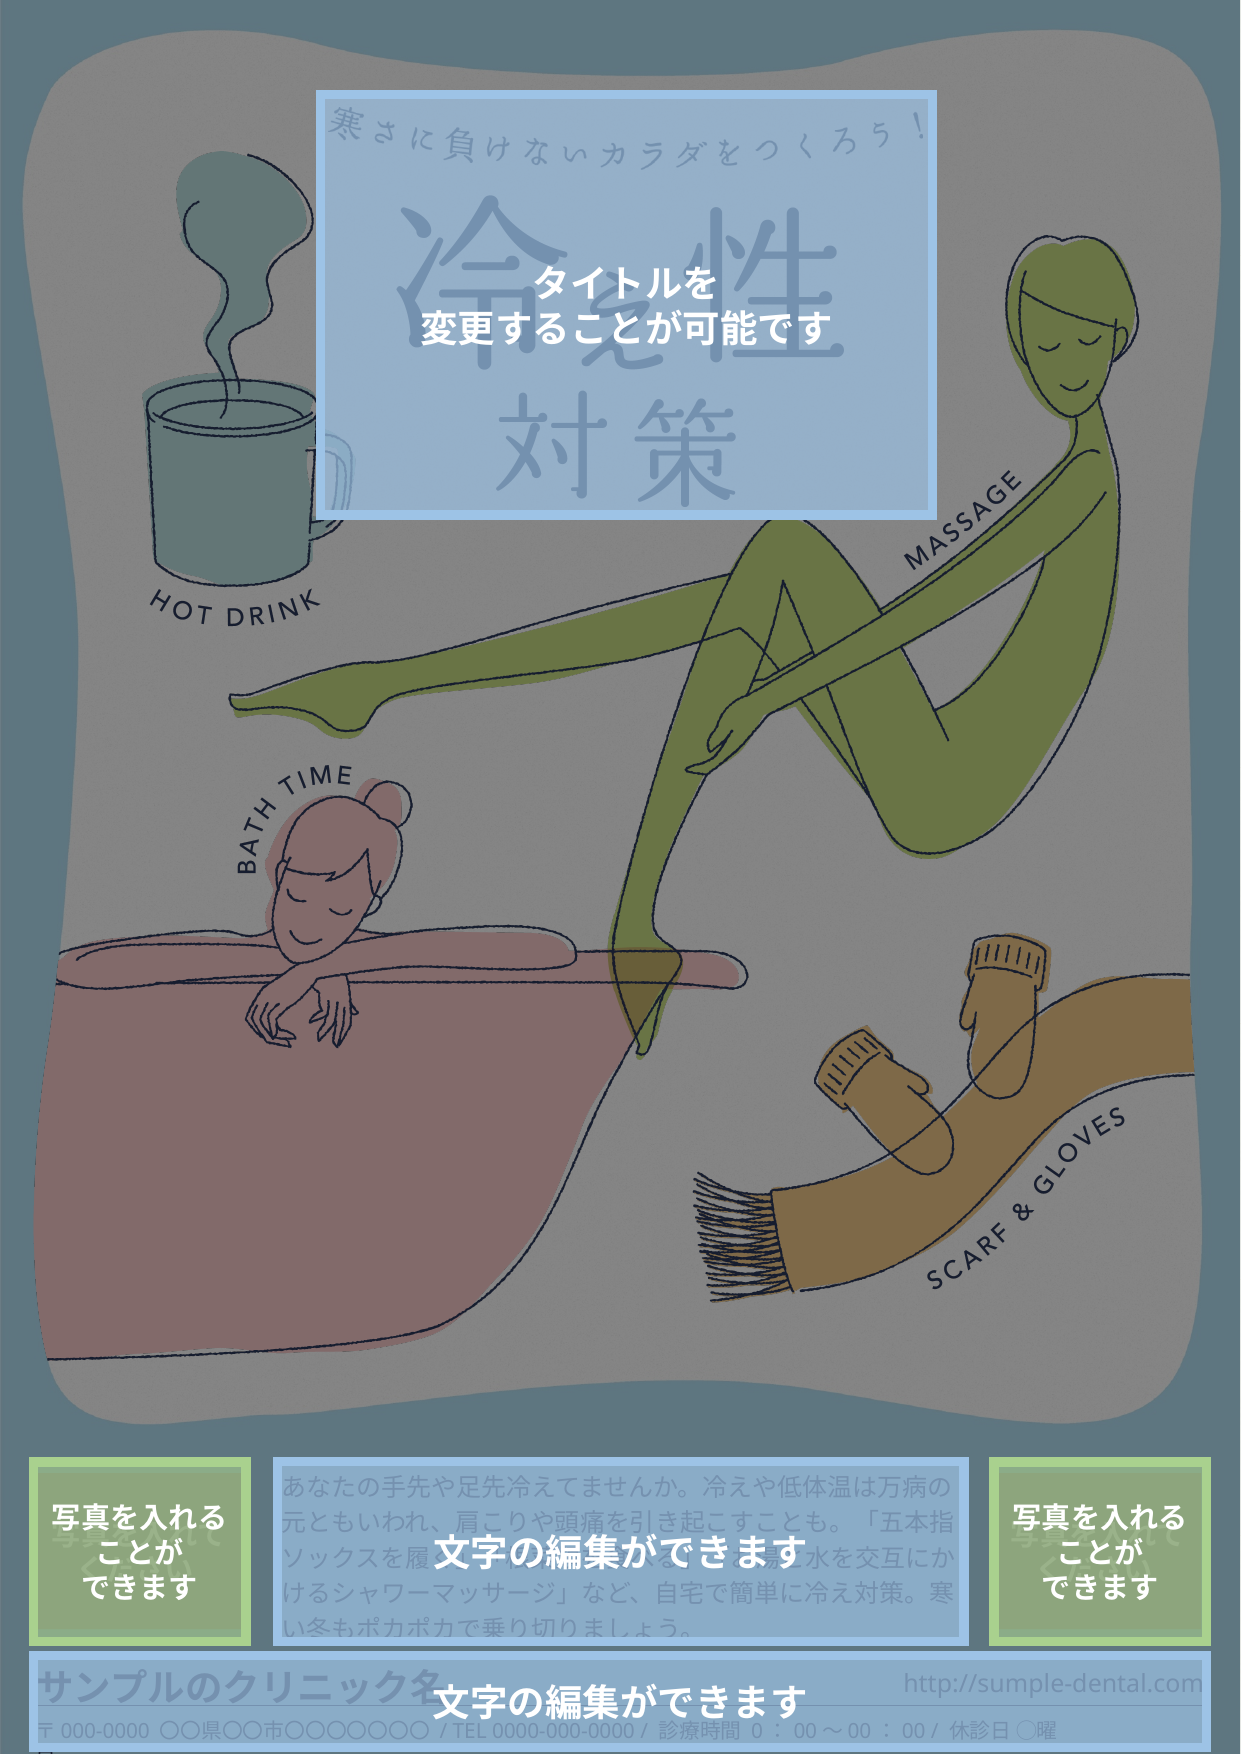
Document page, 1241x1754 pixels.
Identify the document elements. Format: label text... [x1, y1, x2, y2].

picture [33, 107, 1195, 1361]
text_box 文字の編集ができます [276, 1460, 965, 1643]
text_box 写真を入れることが できます [993, 1461, 1208, 1643]
text_box タイトルを 変更することが可能です [320, 94, 934, 151]
text_box 写真を入れることが できます [32, 1461, 247, 1643]
text_box [0, 0, 1241, 1754]
text_box 文字の編集ができます [32, 1655, 1207, 1748]
